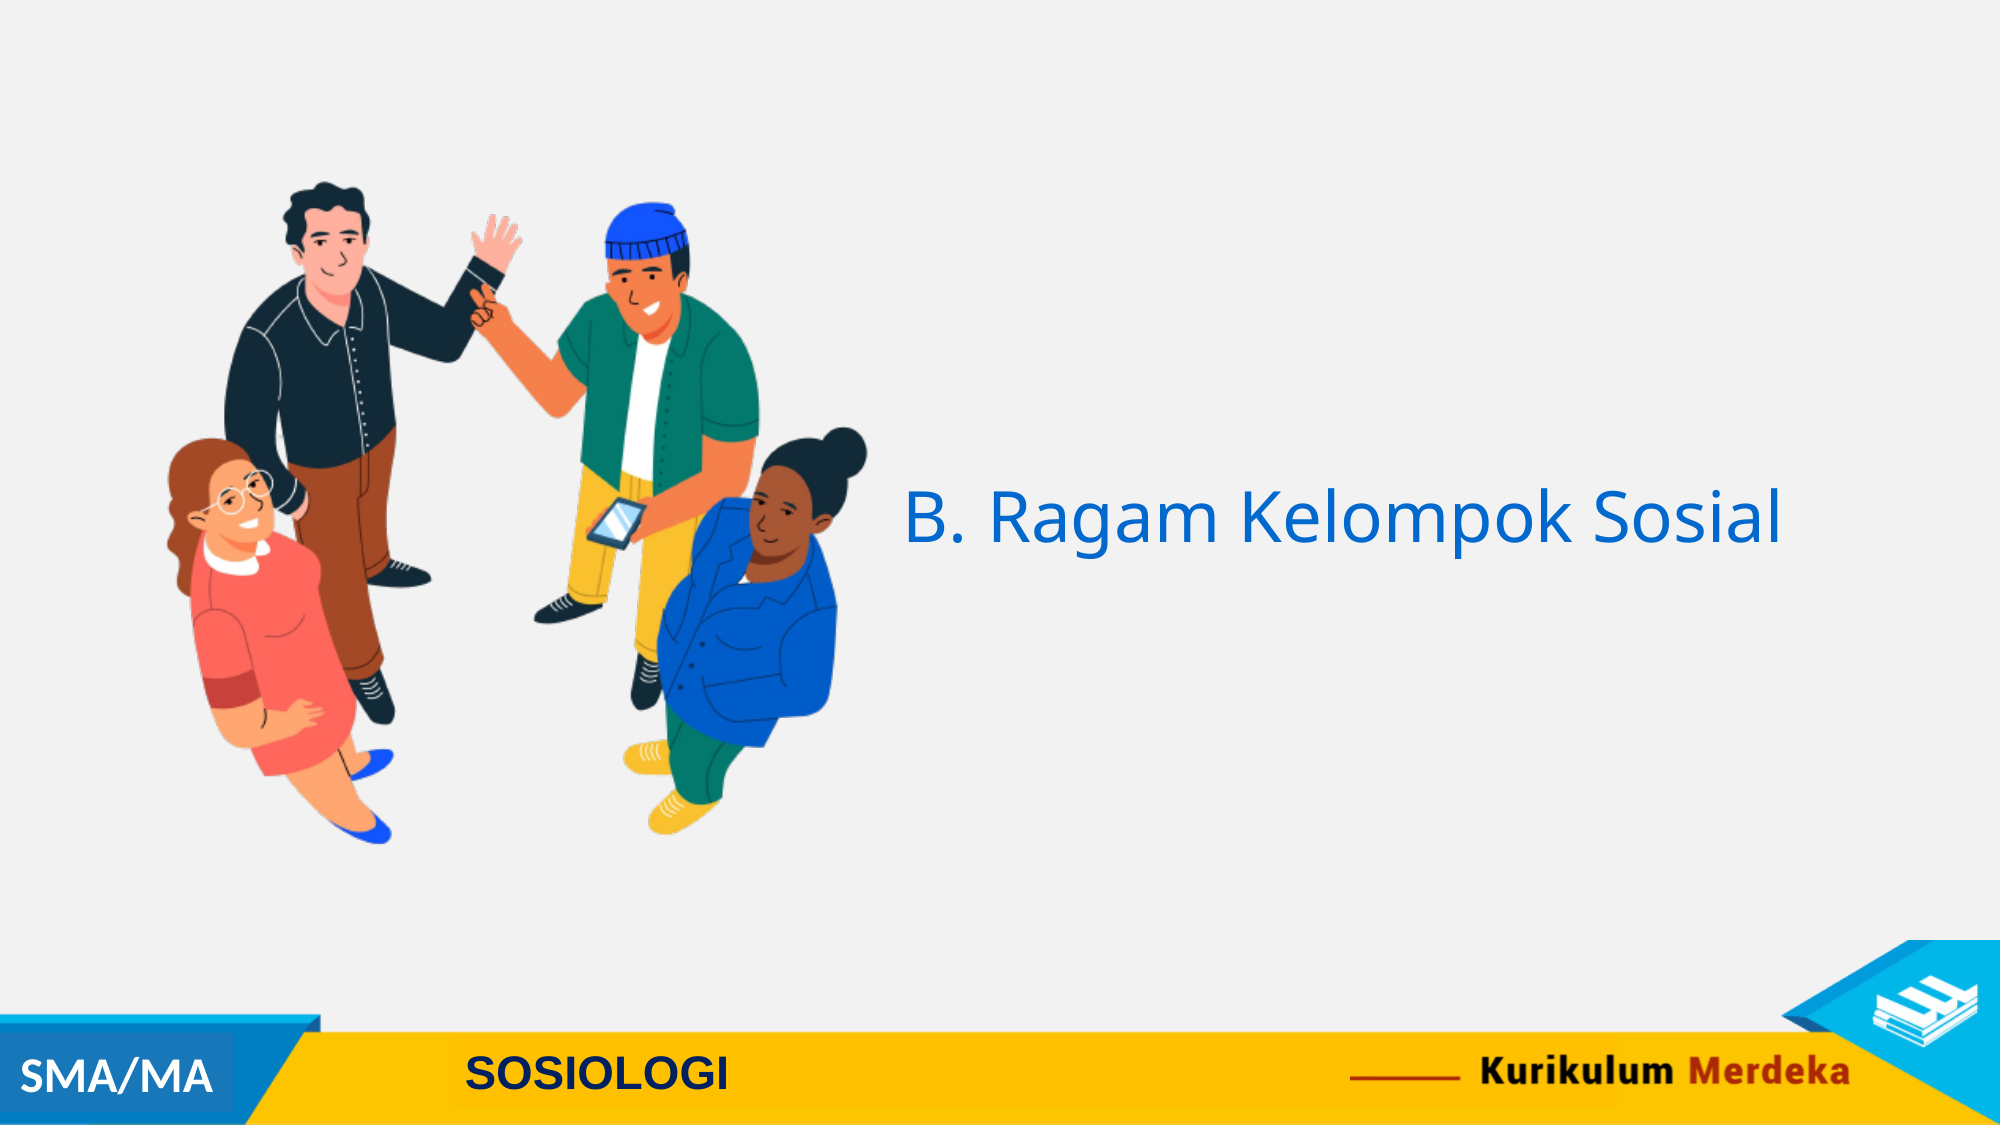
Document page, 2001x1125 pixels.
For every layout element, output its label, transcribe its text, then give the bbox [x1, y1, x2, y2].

picture [97, 144, 937, 882]
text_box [0, 940, 2000, 1125]
text_box Ragam Kelompok Sosial [937, 464, 1950, 565]
